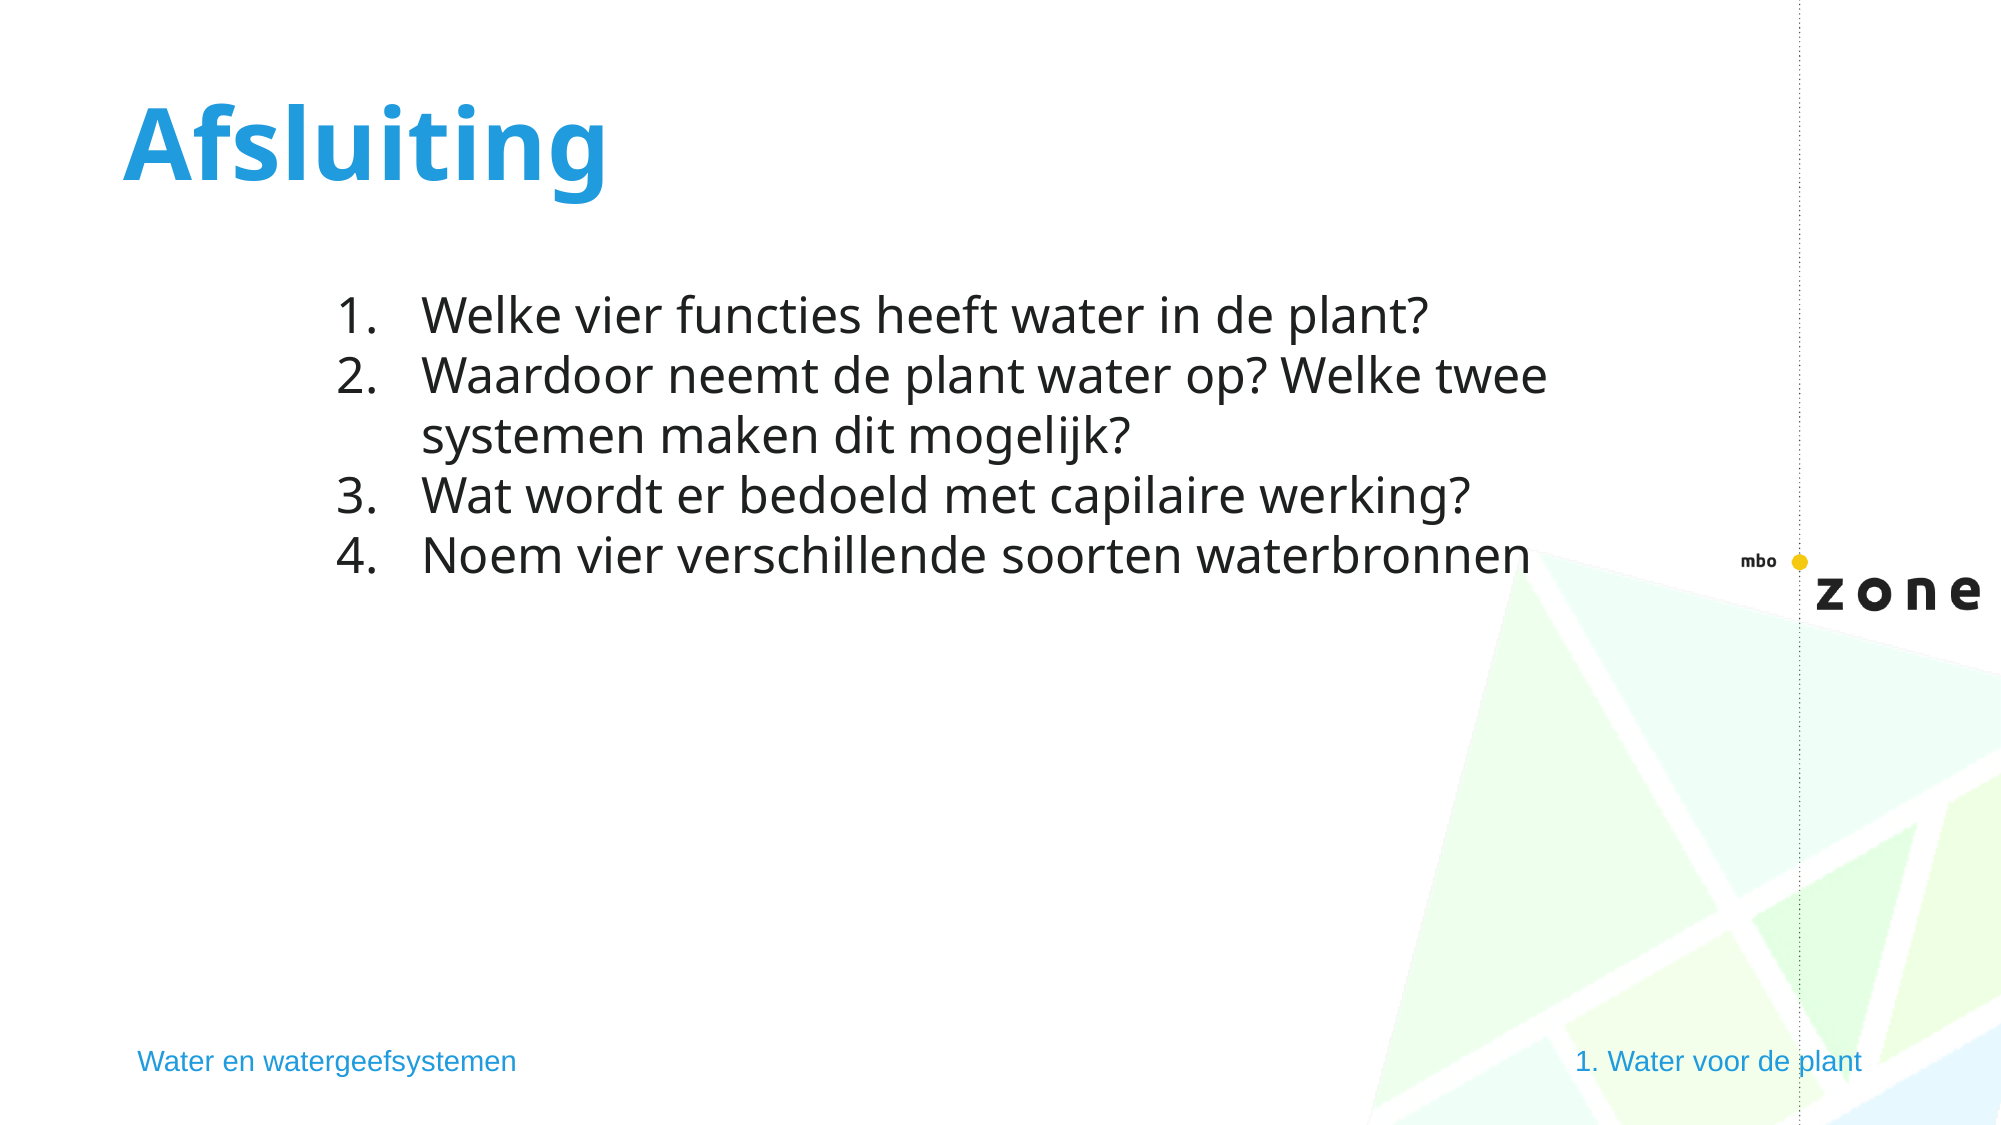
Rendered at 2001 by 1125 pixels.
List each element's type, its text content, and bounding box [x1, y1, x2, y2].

picture [1596, 0, 2001, 1125]
list Water en watergeefsystemen [137, 1042, 639, 1103]
list 1. Water voor de plant [1412, 1042, 1863, 1103]
list Welke vier functies heeft water in de plant? Waardoor neemt de plant water op? Welke twee systemen maken dit mogelijk? Wat wordt er bedoeld met capilaire werking? Noem vier verschillende soorten waterbronnen [336, 283, 1607, 998]
title Afsluiting [124, 94, 1607, 272]
